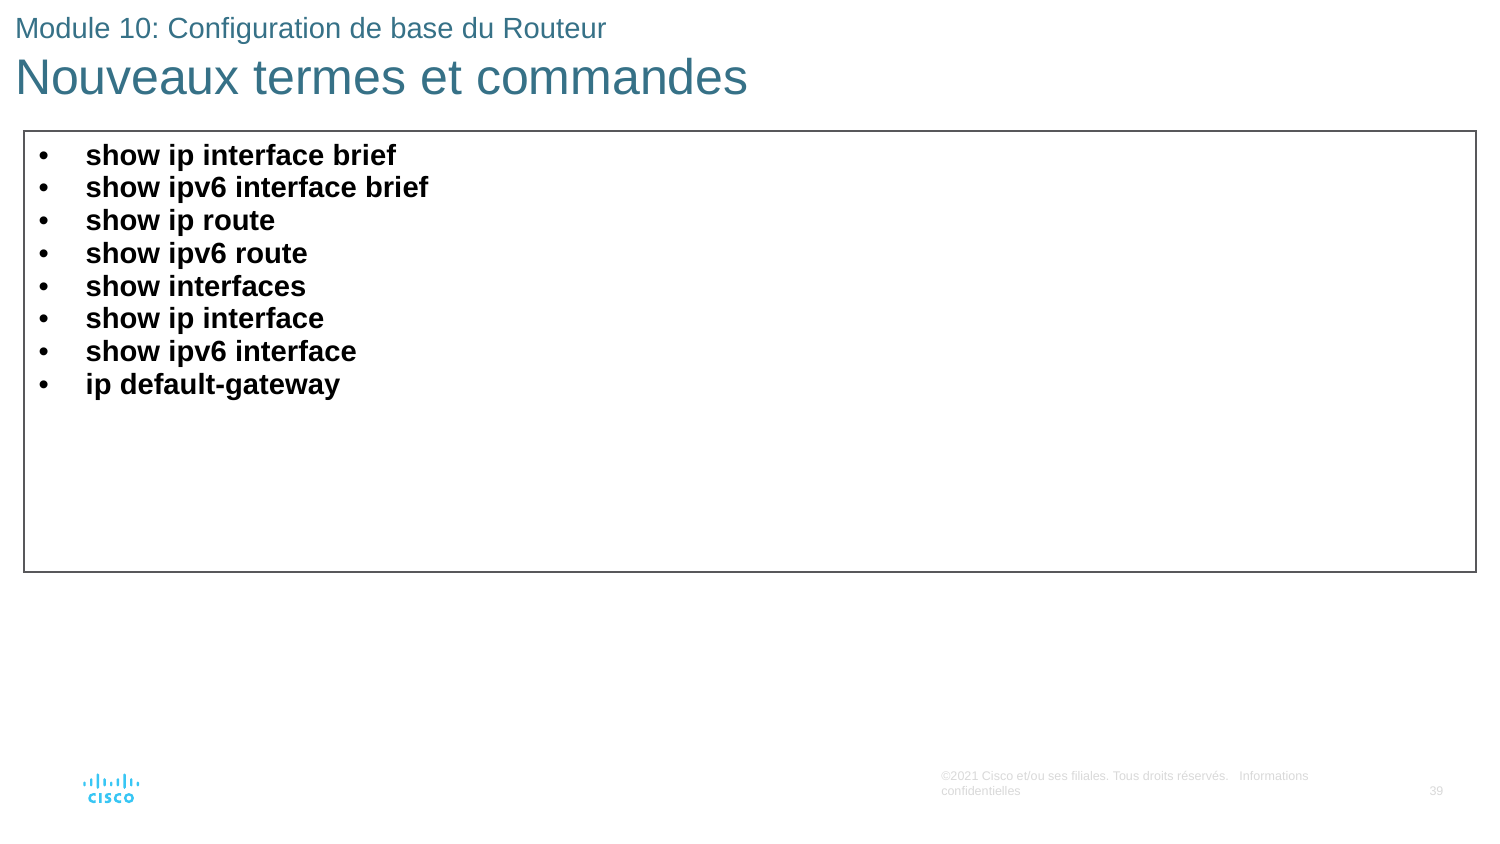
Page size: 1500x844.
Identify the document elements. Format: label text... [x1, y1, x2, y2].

title Module 10: Configuration de base du Routeur Nouveaux termes et commandes [0, 6, 1500, 107]
table_header show ip interface brief show ipv6 interface brief show ip route show ipv6 route show interfaces show ip interface show ipv6 interface ip default-gateway [25, 132, 1475, 571]
